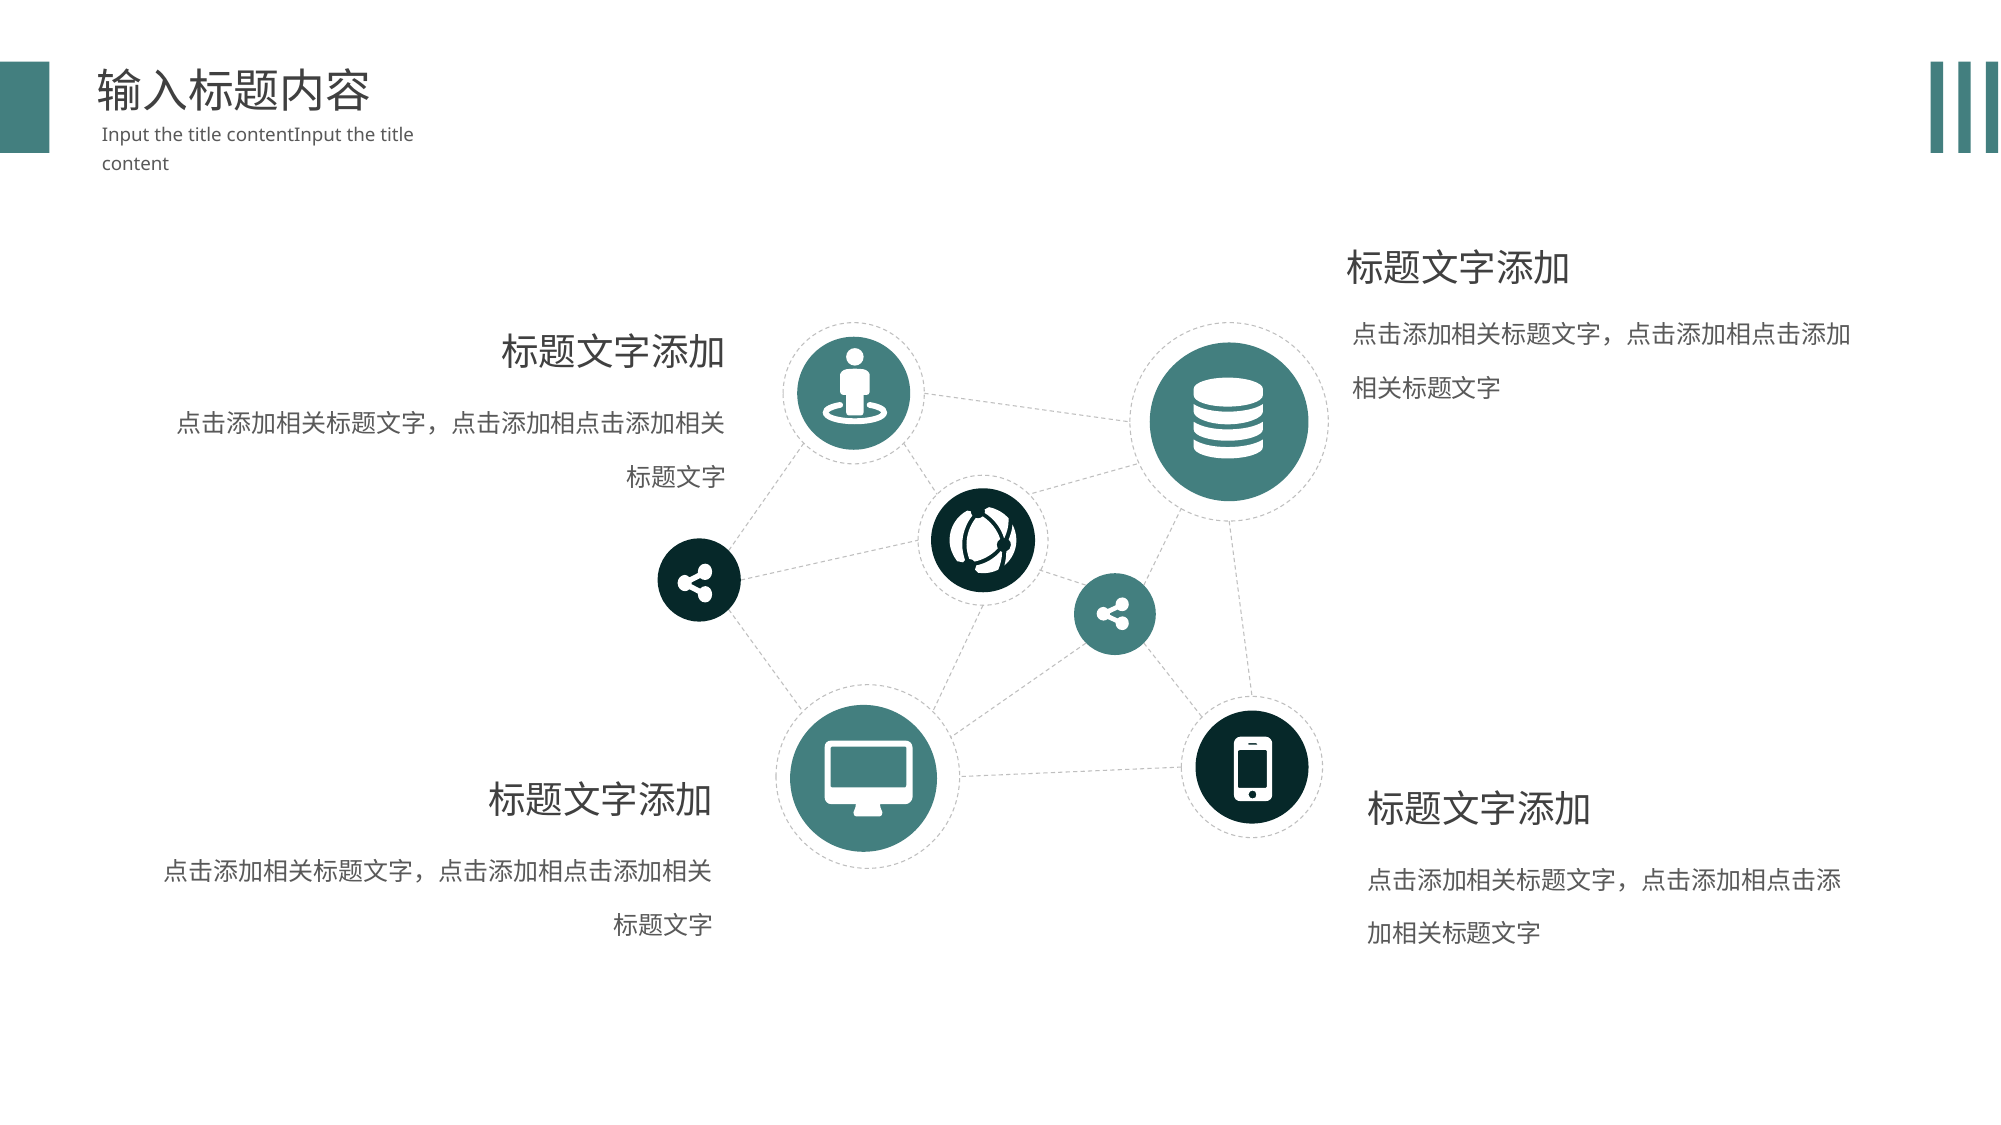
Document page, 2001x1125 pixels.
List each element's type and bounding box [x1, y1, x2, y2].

text_box [657, 322, 1329, 869]
text_box [1331, 236, 1880, 405]
text_box [1352, 777, 1880, 950]
text_box [128, 768, 729, 943]
text_box [0, 37, 1999, 153]
text_box [144, 320, 741, 495]
